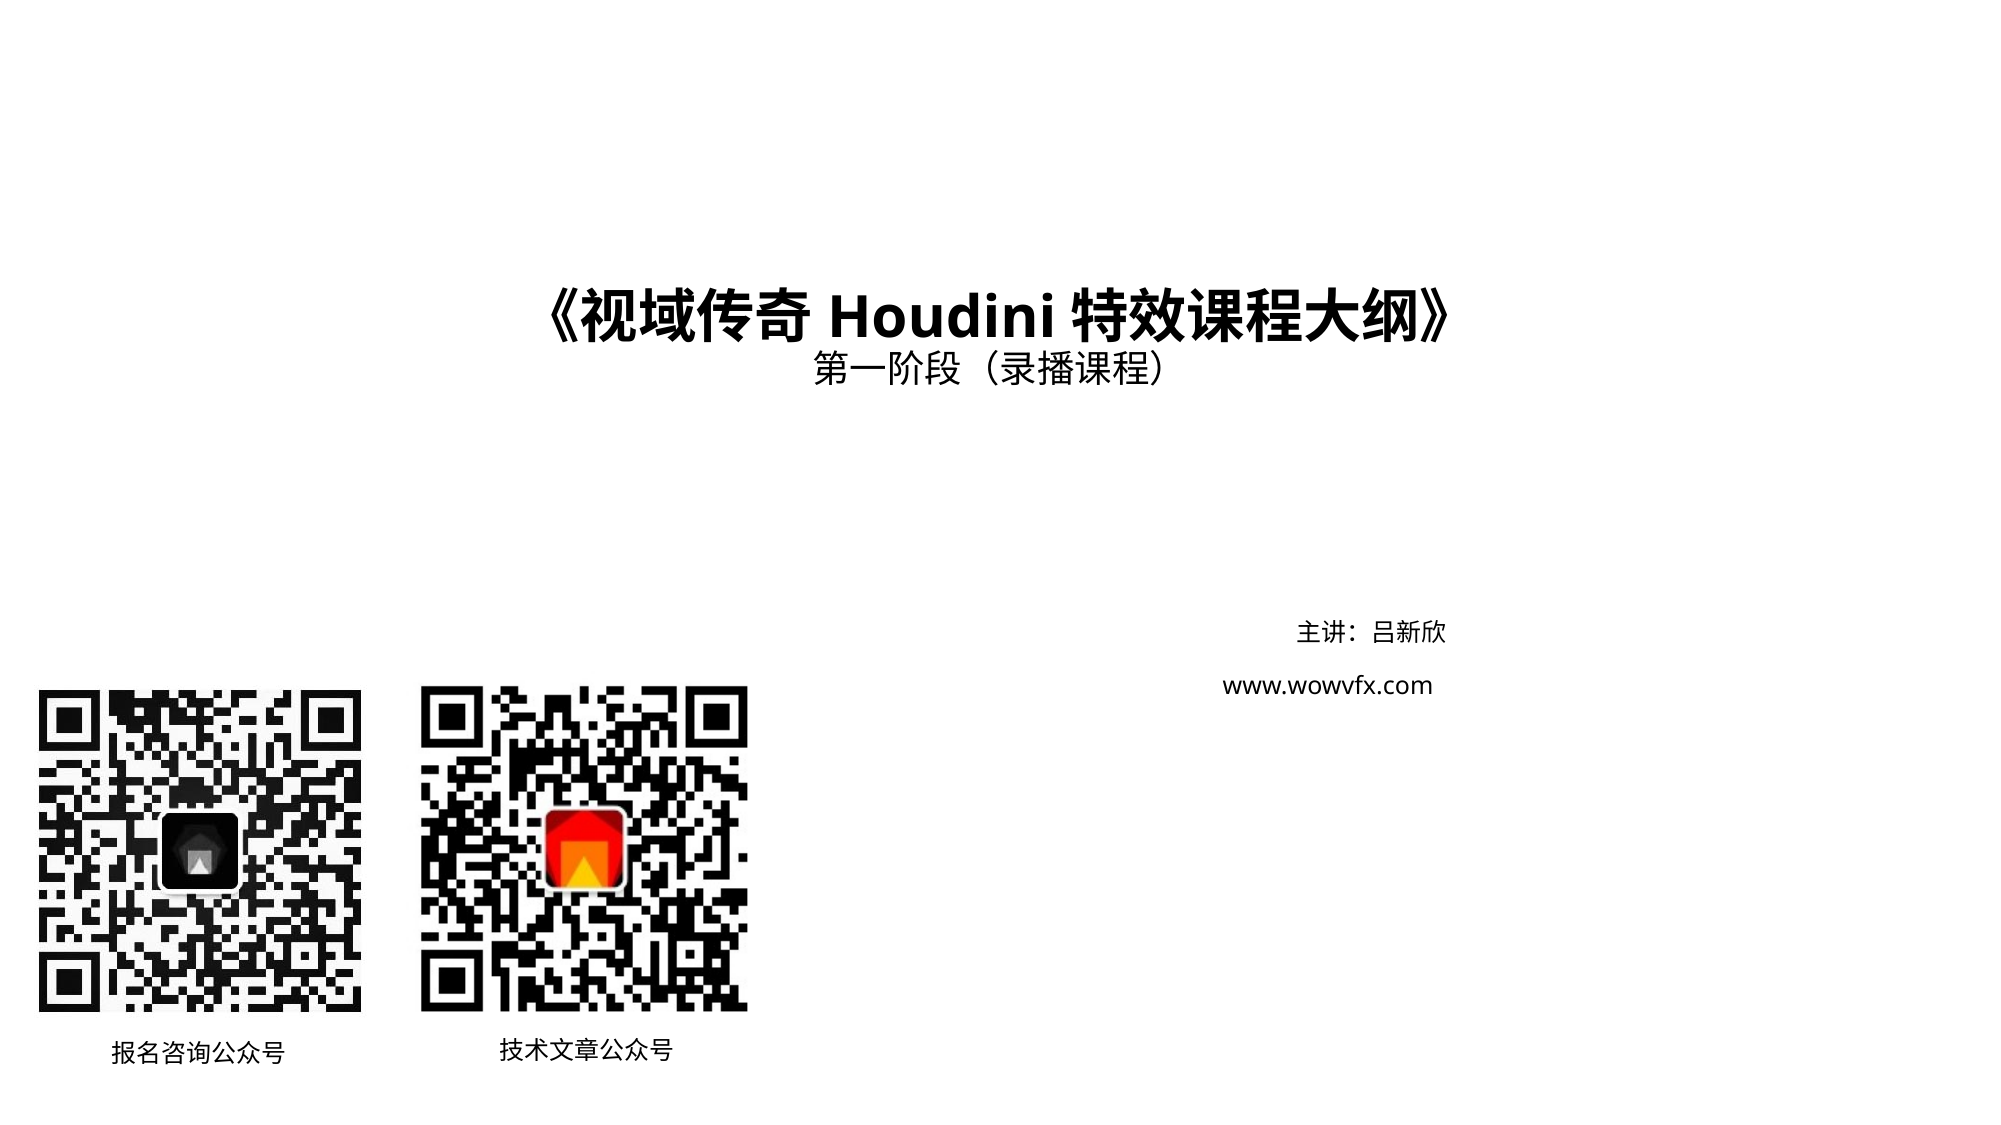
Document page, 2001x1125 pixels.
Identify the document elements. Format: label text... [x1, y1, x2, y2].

text_box 报名咨询公众号 [96, 1030, 306, 1075]
picture [26, 677, 375, 1026]
text_box 技术文章公众号 [484, 1039, 694, 1072]
title 《视域传奇Houdini特效课程大纲》 第一阶段（录播课程） [249, 223, 1751, 399]
picture [395, 660, 774, 1039]
subtitle 主讲：吕新欣 www.wowvfx.com [249, 590, 1751, 863]
